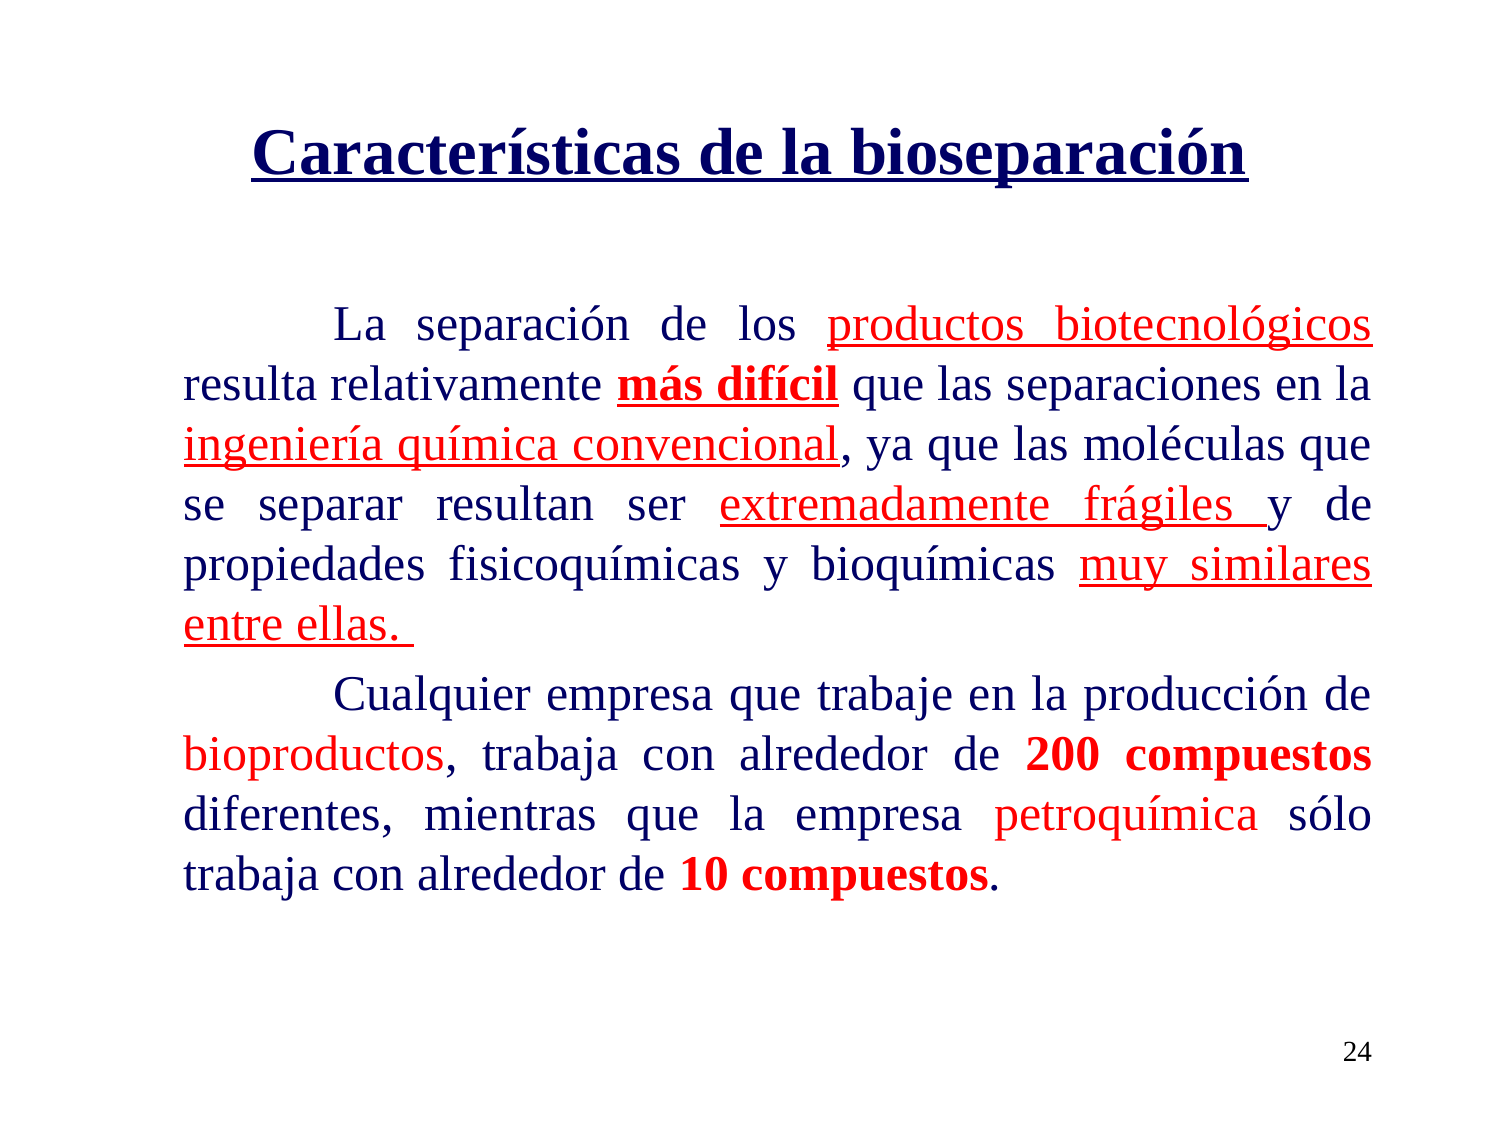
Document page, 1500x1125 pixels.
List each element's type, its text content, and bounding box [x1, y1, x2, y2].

slide_number 24 [1074, 1024, 1388, 1101]
list Características de la bioseparación La separación de los productos biotecnológicos resulta relativamente más difícil que las separaciones en la ingeniería química convencional, ya que las moléculas que se separar resultan ser extremadamente frágiles y de propiedades fisicoquímicas y bioquímicas muy similares entre ellas. Cualquier empresa que trabaje en la producción de bioproductos, trabaja con alrededor de 200 compuestos diferentes, mientras que la empresa petroquímica sólo trabaja con alrededor de 10 compuestos. [112, 99, 1388, 1001]
